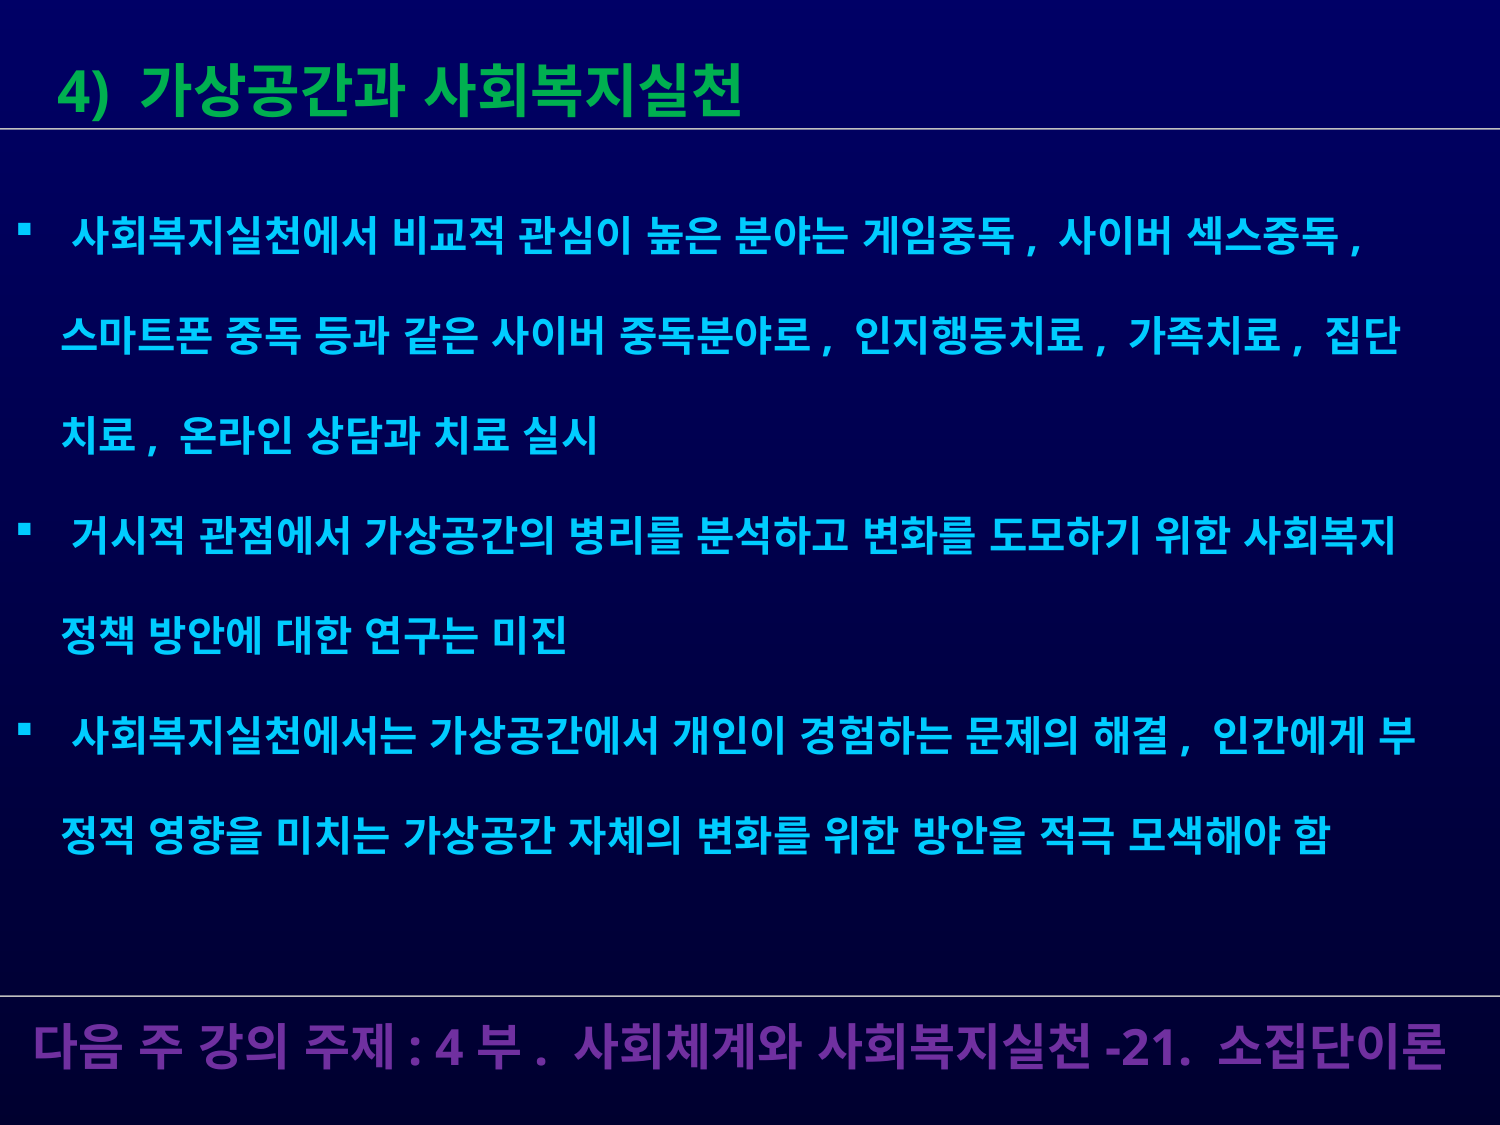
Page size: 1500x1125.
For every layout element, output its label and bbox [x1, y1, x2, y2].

text_box [0, 46, 1500, 1084]
